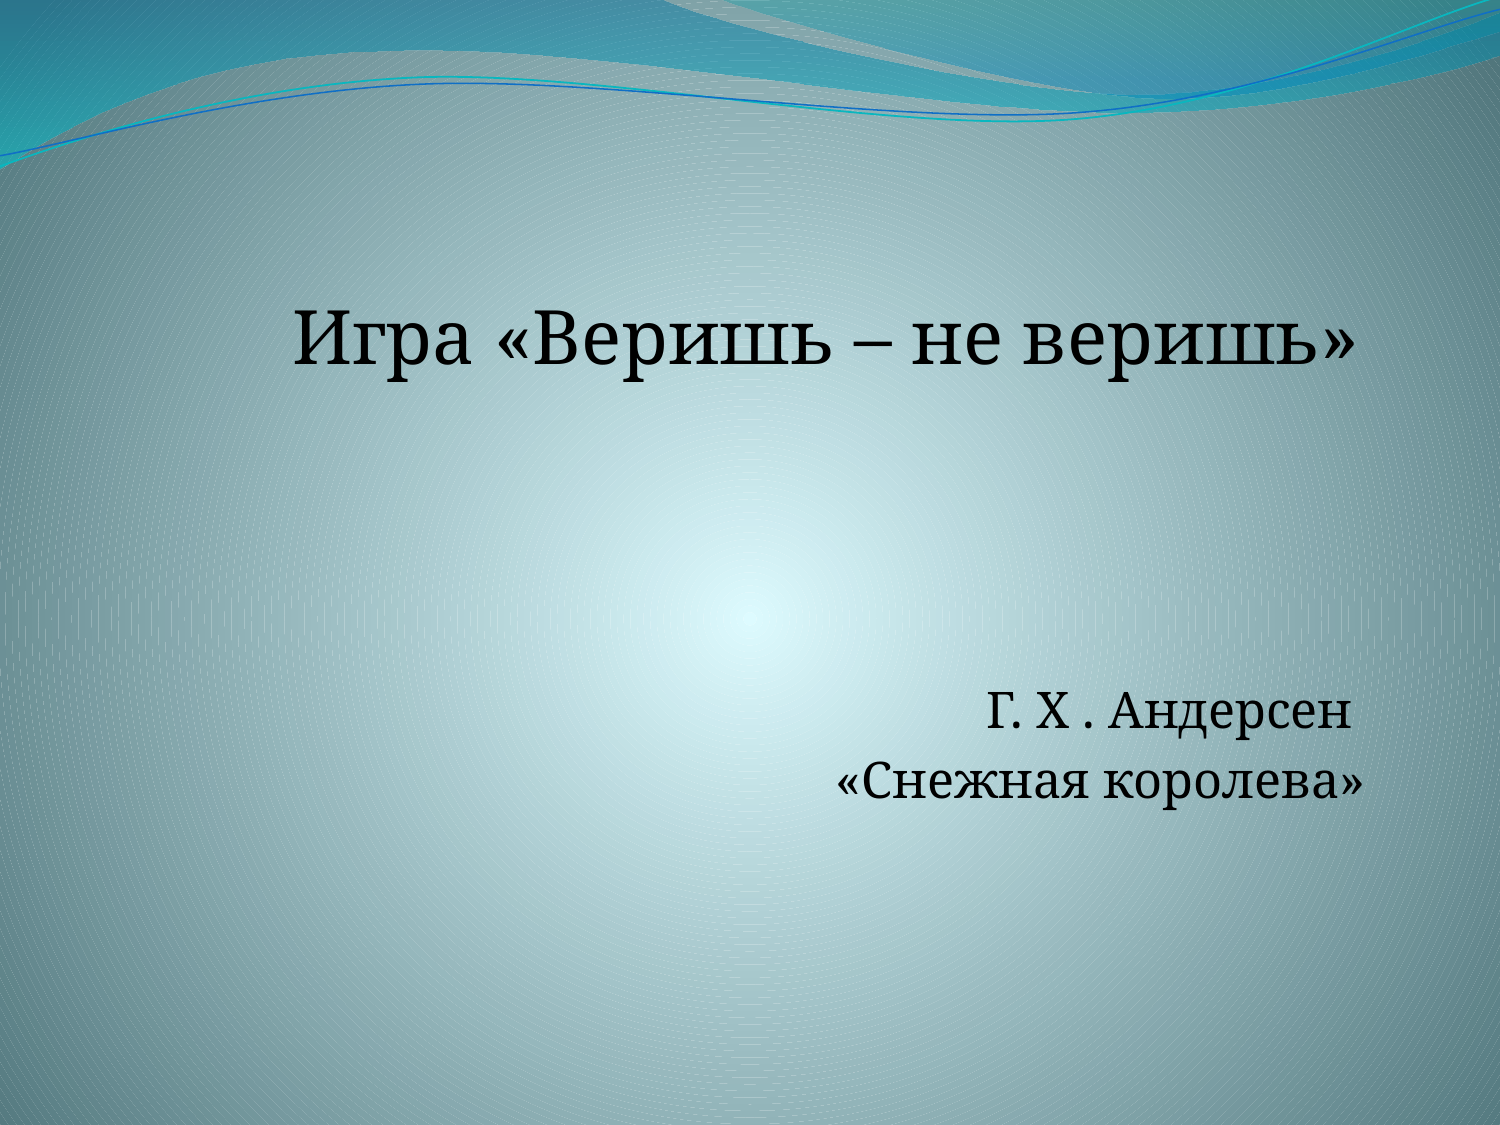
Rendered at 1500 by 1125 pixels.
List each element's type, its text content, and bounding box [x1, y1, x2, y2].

subtitle Г. Х . Андерсен «Снежная королева» [87, 529, 1376, 818]
text_box Игра «Веришь – не веришь» [175, 117, 1477, 387]
